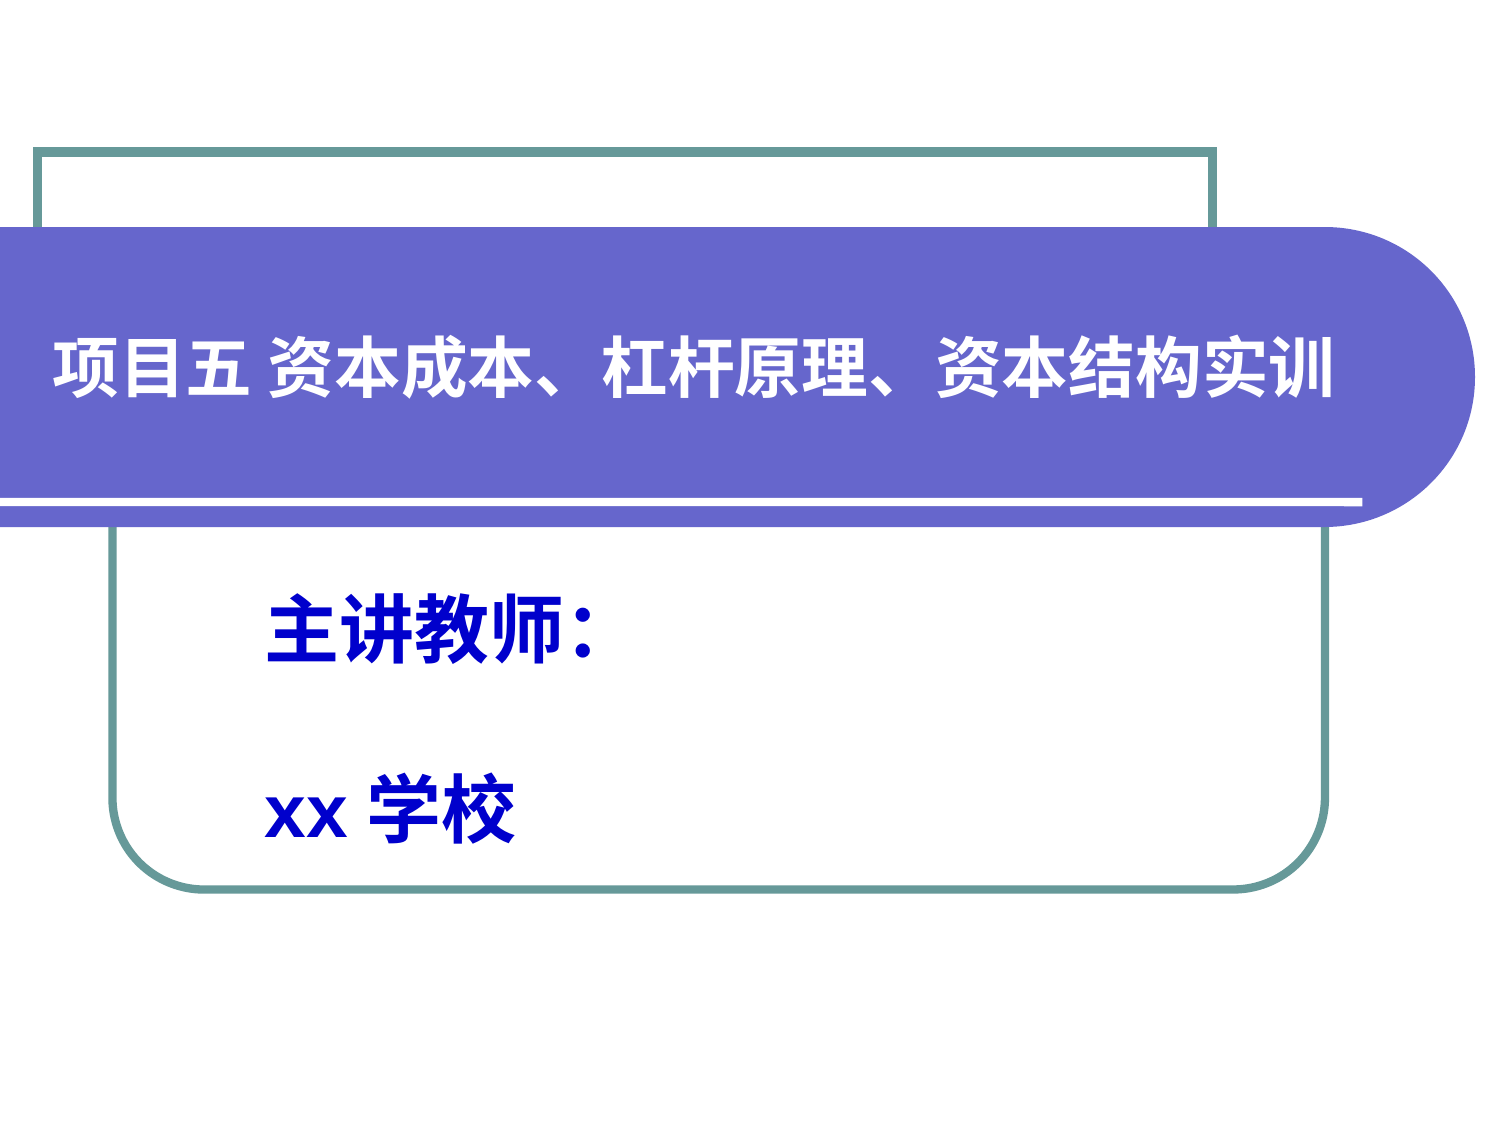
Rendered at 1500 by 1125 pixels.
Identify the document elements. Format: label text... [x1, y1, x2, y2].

text_box 主讲教师： xx学校 [249, 574, 1013, 860]
title 项目五 资本成本、杠杆原理、资本结构实训 [37, 233, 1363, 499]
